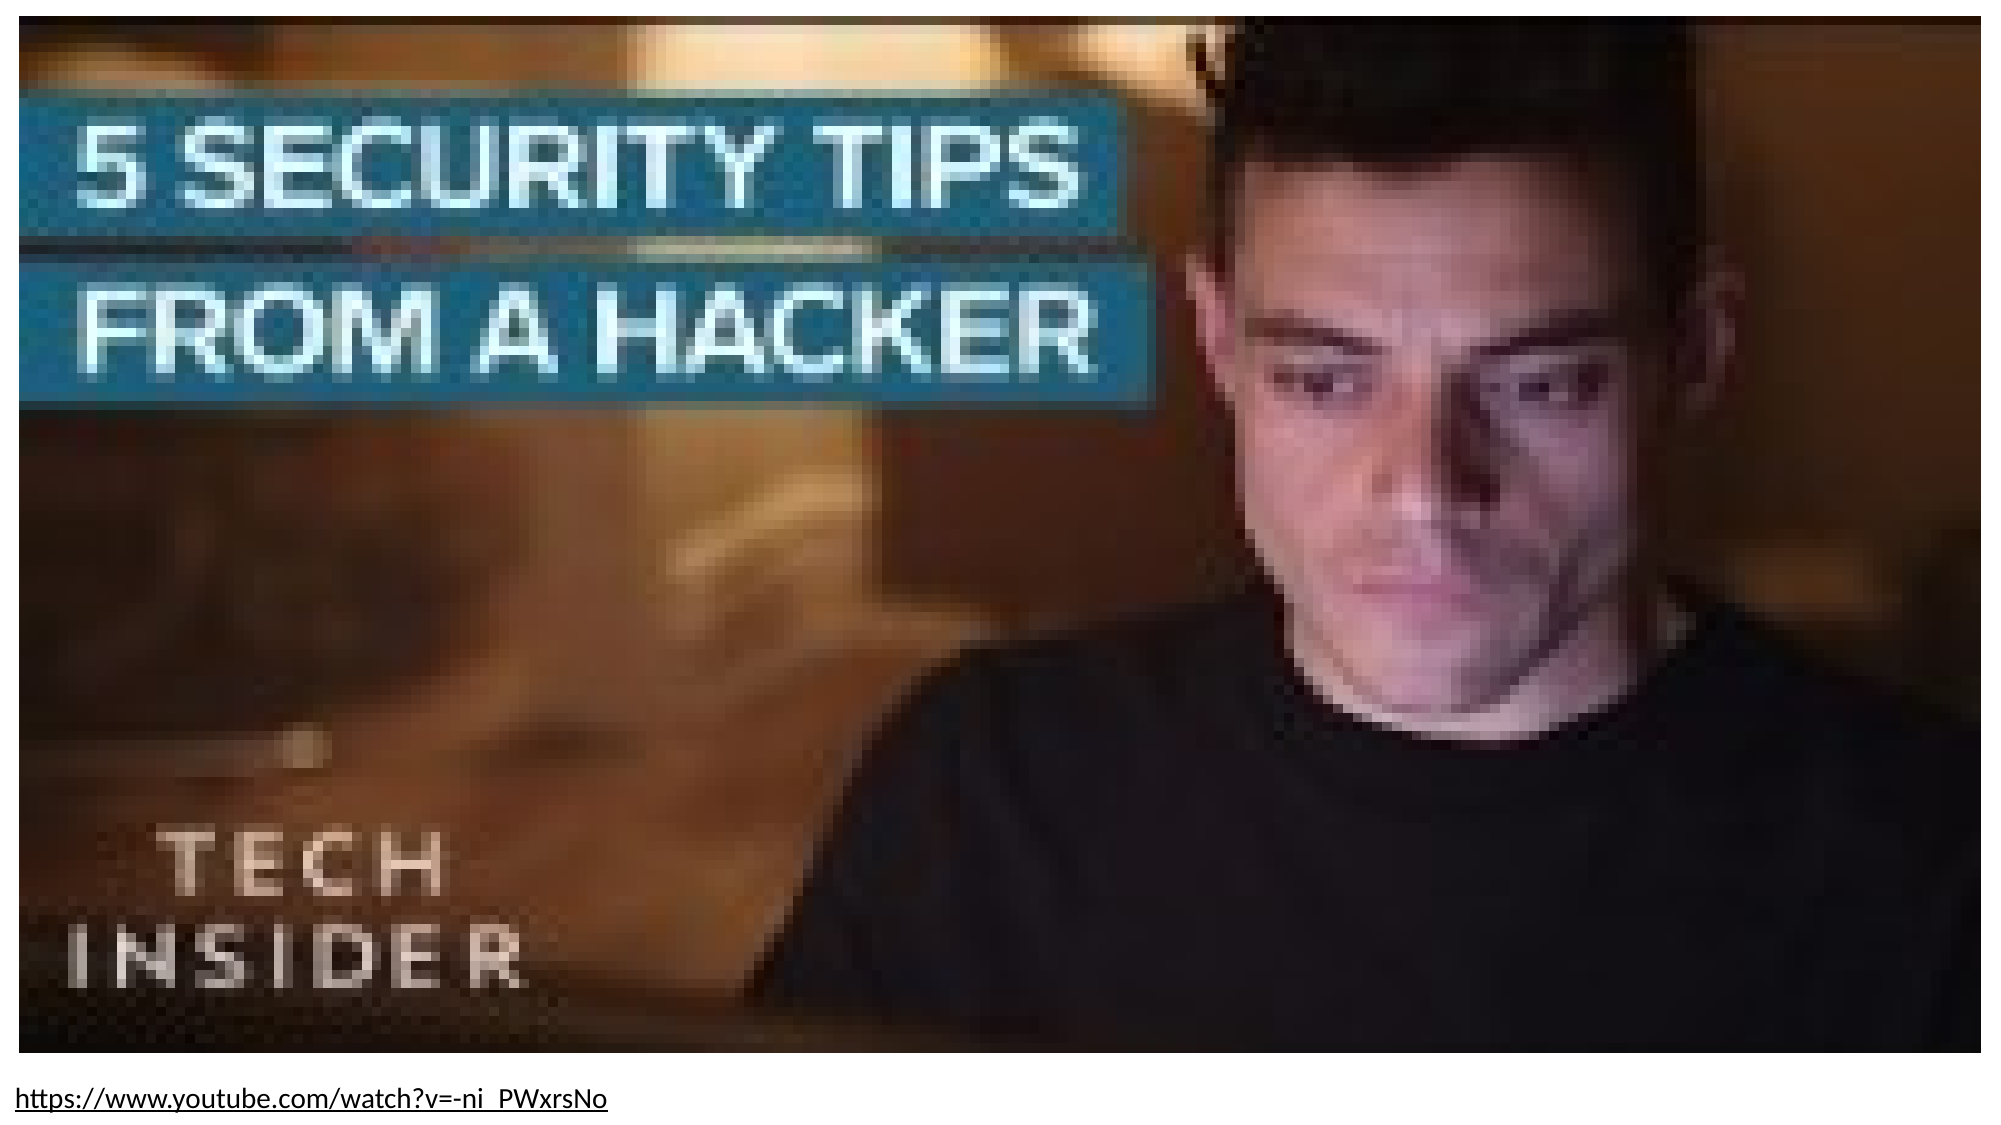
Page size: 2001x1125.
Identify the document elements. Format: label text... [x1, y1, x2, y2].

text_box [18, 15, 1982, 1054]
text_box https://www.youtube.com/watch?v=-ni_PWxrsNo [0, 1071, 1000, 1122]
